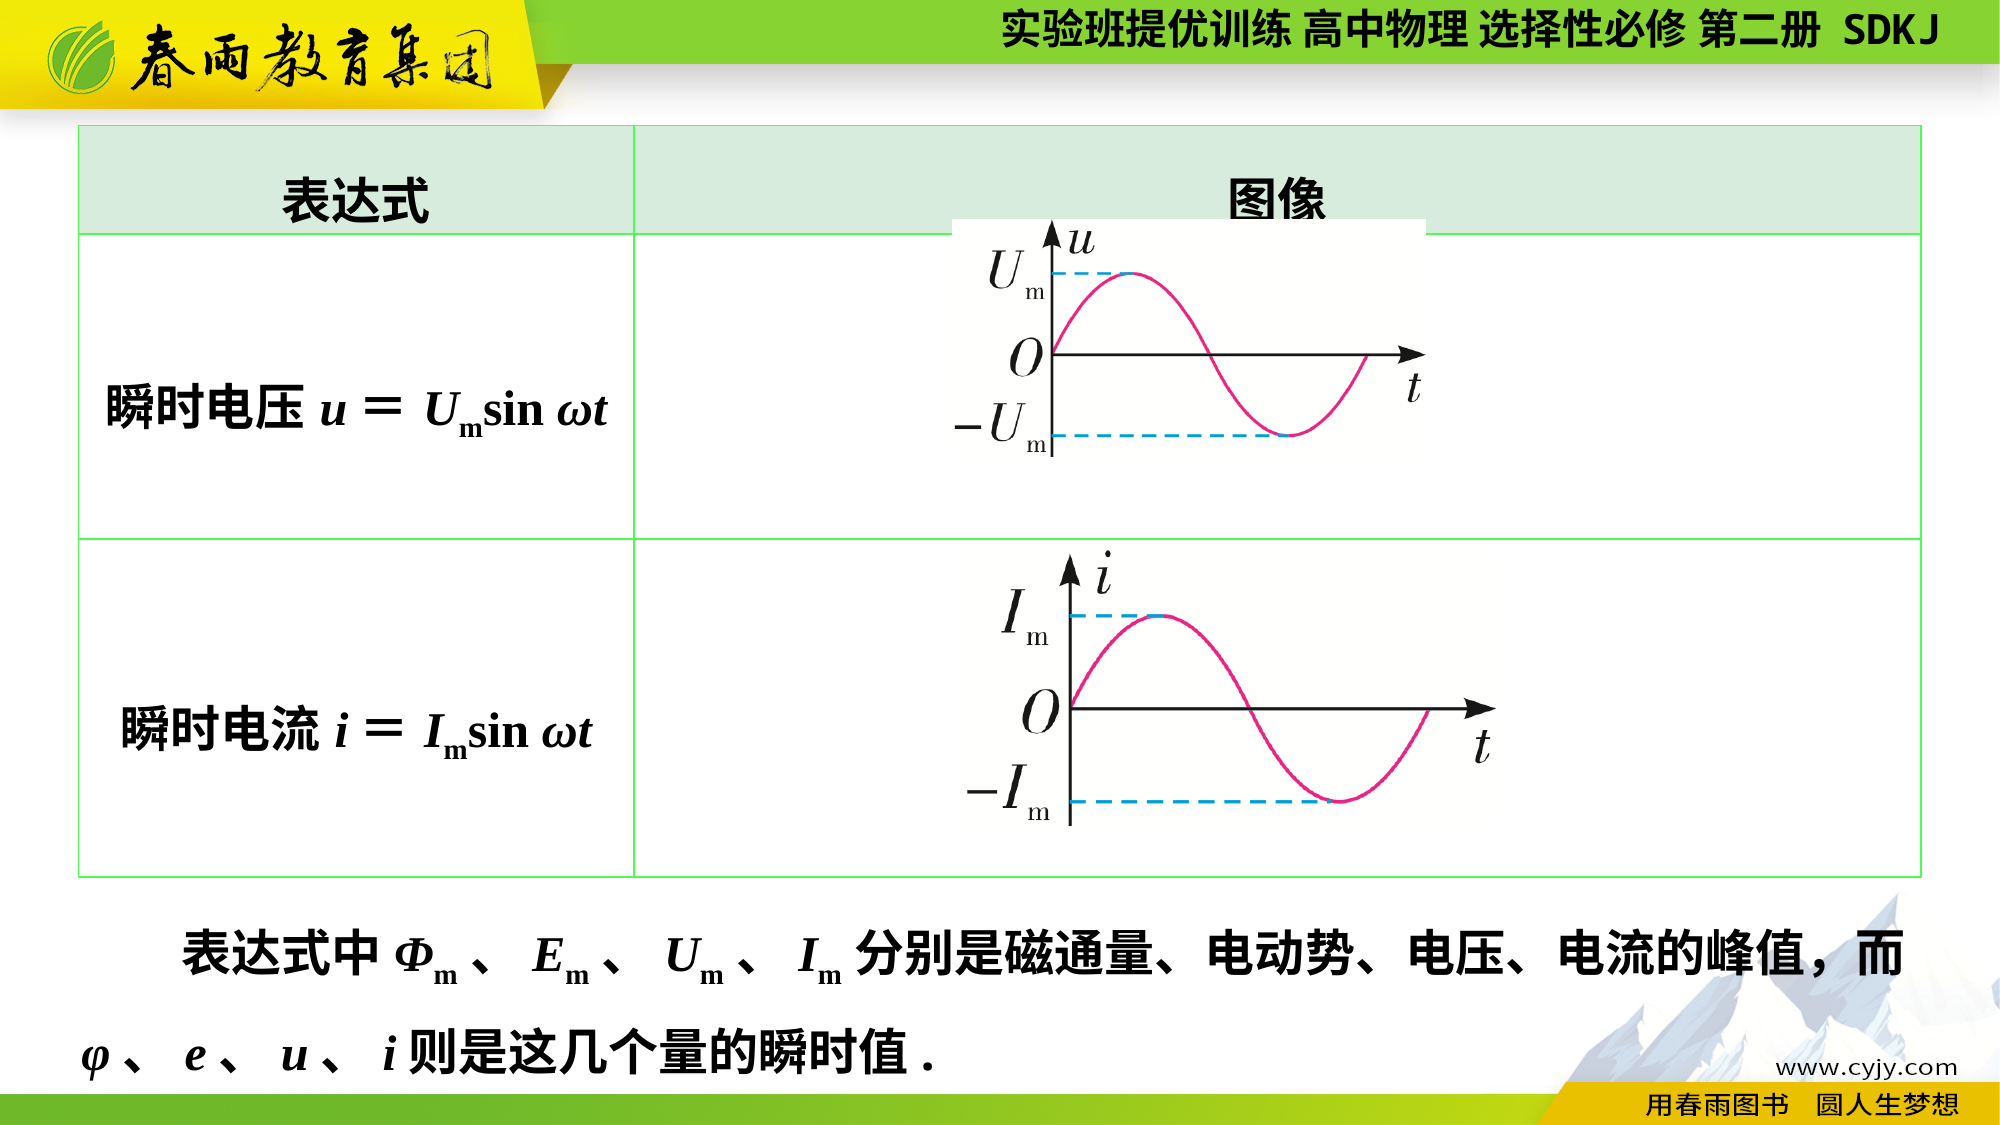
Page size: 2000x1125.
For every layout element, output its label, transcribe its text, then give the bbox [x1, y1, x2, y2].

table_cell [635, 235, 1920, 538]
table_header 图像 [635, 126, 1920, 233]
table_header 表达式 [79, 126, 633, 233]
picture [0, 0, 2000, 1125]
table_cell 瞬时电压u＝Umsin ωt [79, 235, 633, 538]
text_box 表达式中Φm、Em、Um、Im分别是磁通量、电动势、电压、电流的峰值，而φ、e、u、i则是这几个量的瞬时值. [66, 880, 1933, 1088]
table_cell [635, 540, 1920, 876]
table_cell 瞬时电流i＝Imsin ωt [79, 540, 633, 876]
